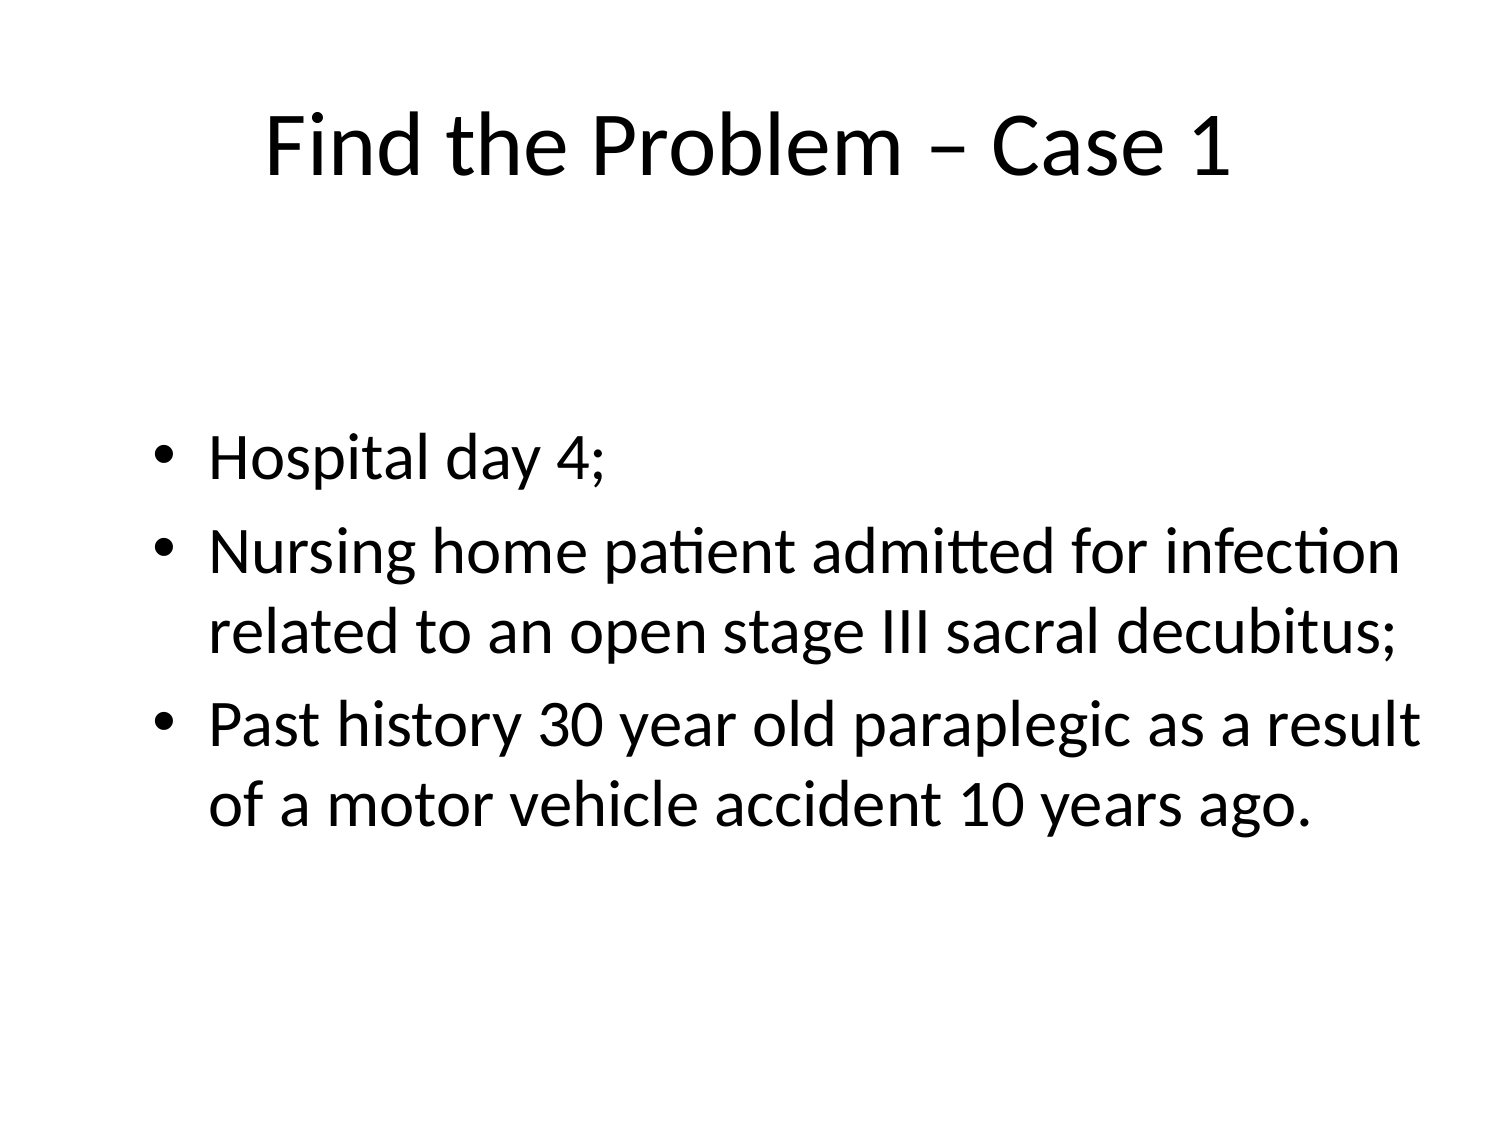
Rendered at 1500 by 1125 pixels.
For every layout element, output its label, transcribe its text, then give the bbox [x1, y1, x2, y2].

list Hospital day 4; Nursing home patient admitted for infection related to an open stage III sacral decubitus; Past history 30 year old paraplegic as a result of a motor vehicle accident 10 years ago. [137, 312, 1500, 1075]
title Find the Problem – Case 1 [75, 45, 1425, 233]
